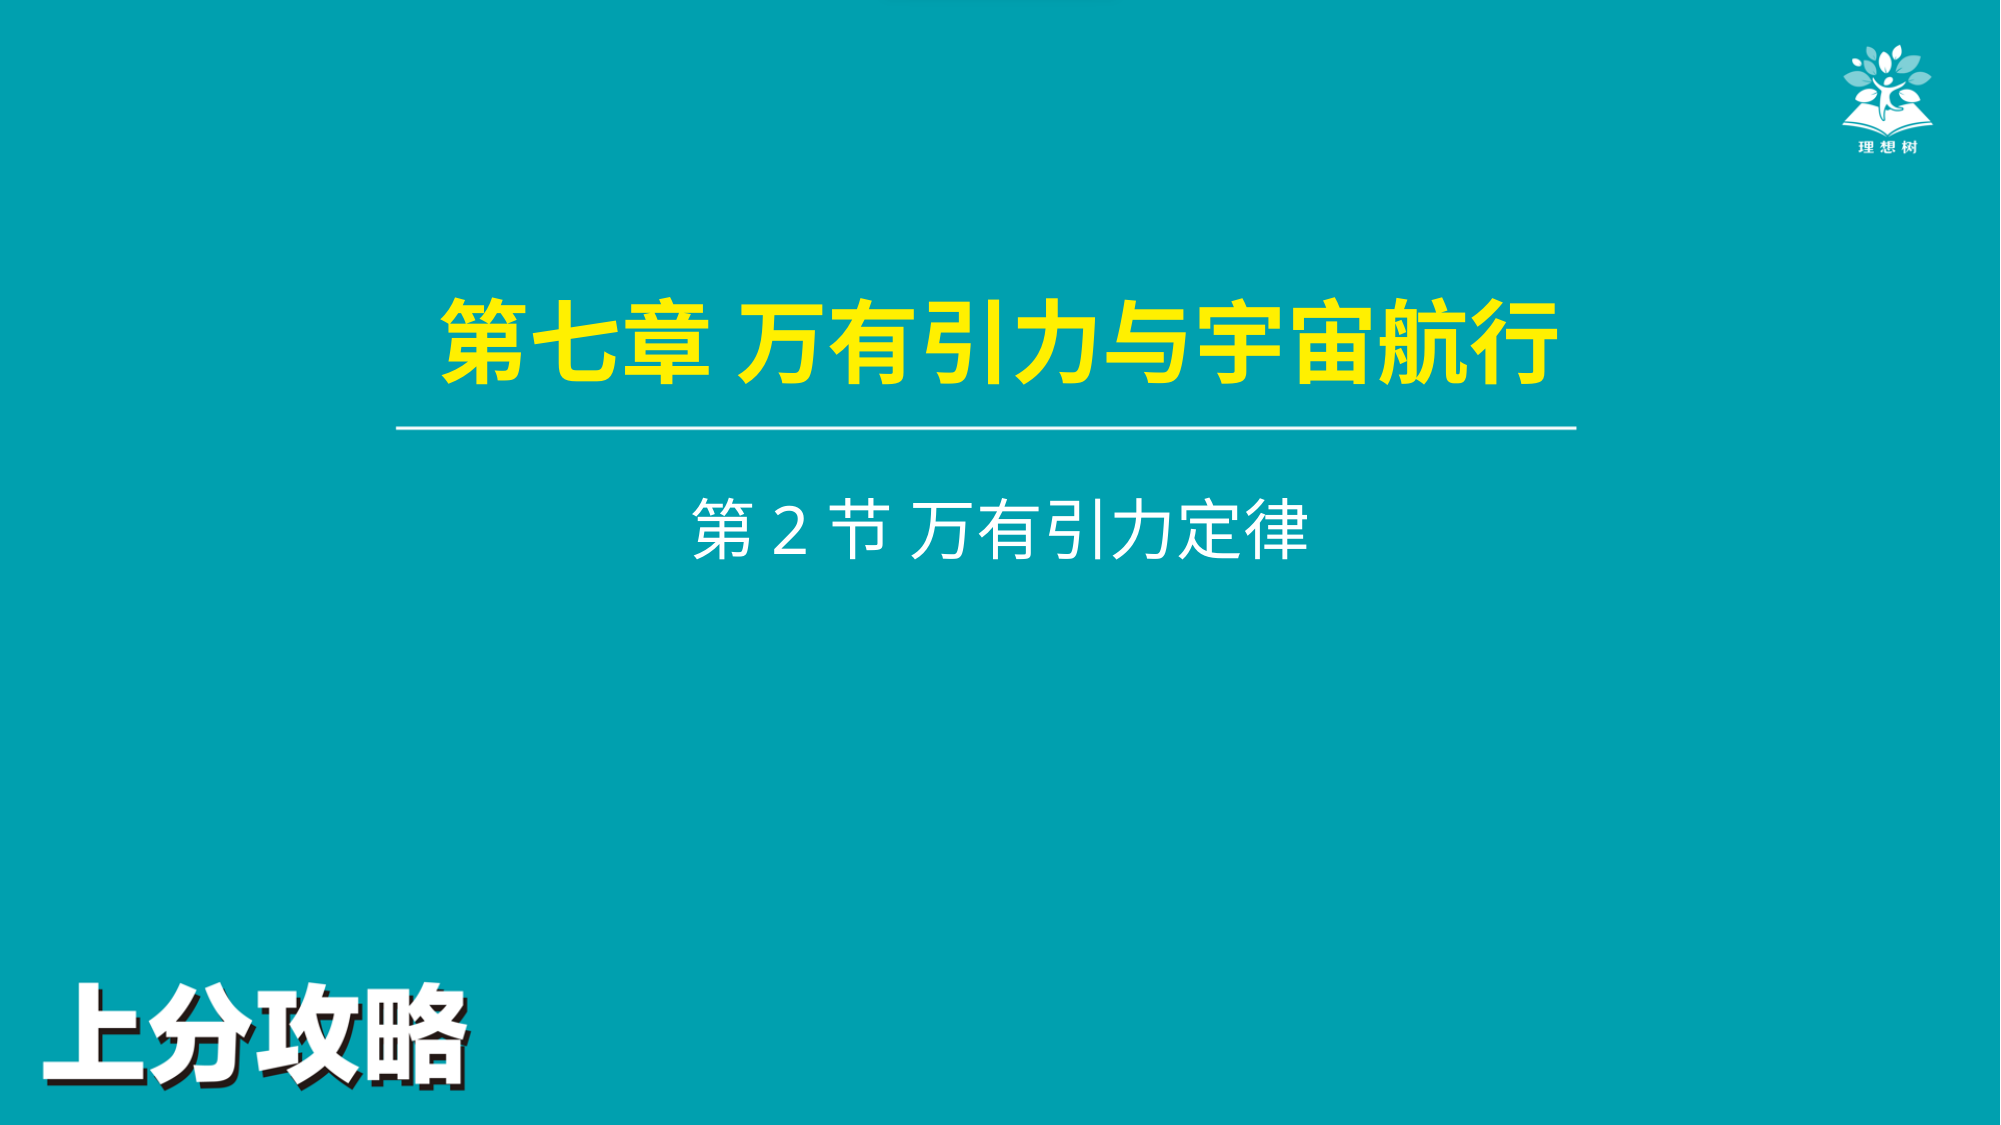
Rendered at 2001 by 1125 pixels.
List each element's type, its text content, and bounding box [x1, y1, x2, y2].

text_box 第七章 万有引力与宇宙航行 [0, 265, 2000, 413]
picture [0, 0, 2000, 265]
picture [0, 413, 2000, 472]
text_box 第2节 万有引力定律 [0, 472, 2000, 579]
picture [0, 579, 2000, 1125]
